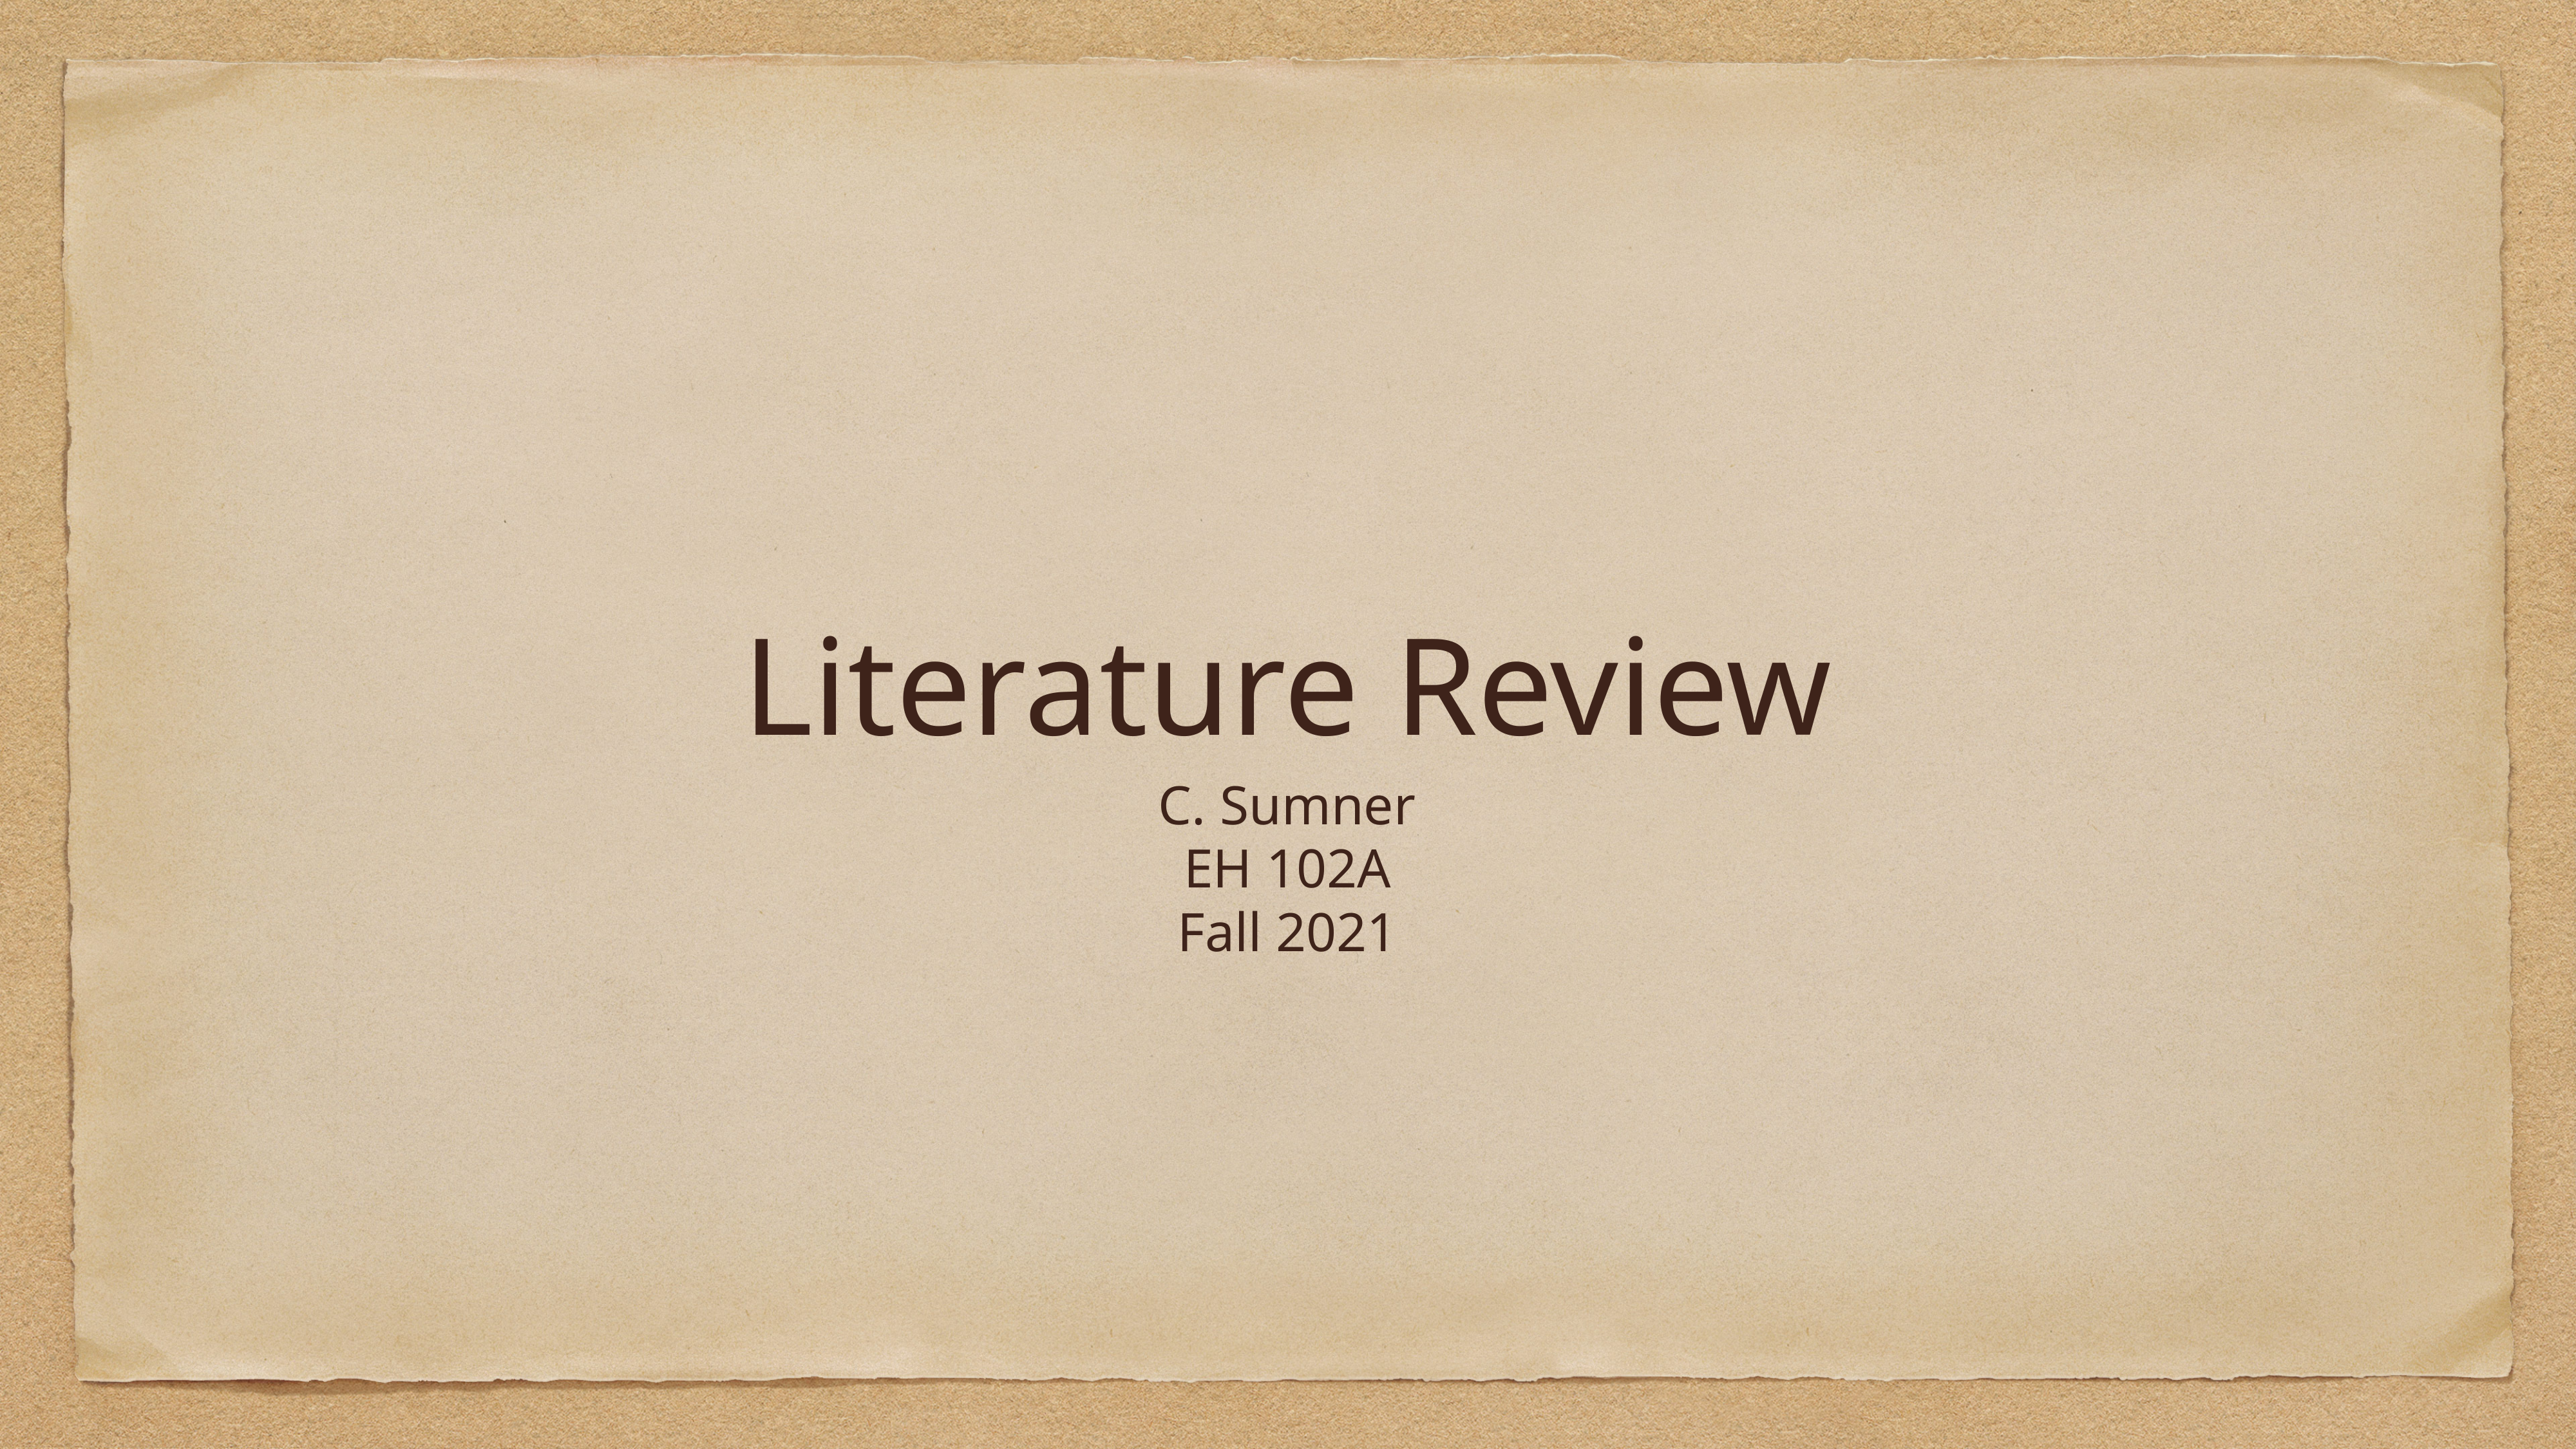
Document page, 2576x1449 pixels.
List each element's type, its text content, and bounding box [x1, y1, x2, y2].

title Literature Review [251, 252, 2324, 766]
subtitle C. Sumner EH 102A Fall 2021 [251, 766, 2324, 984]
picture [0, 0, 2576, 1449]
